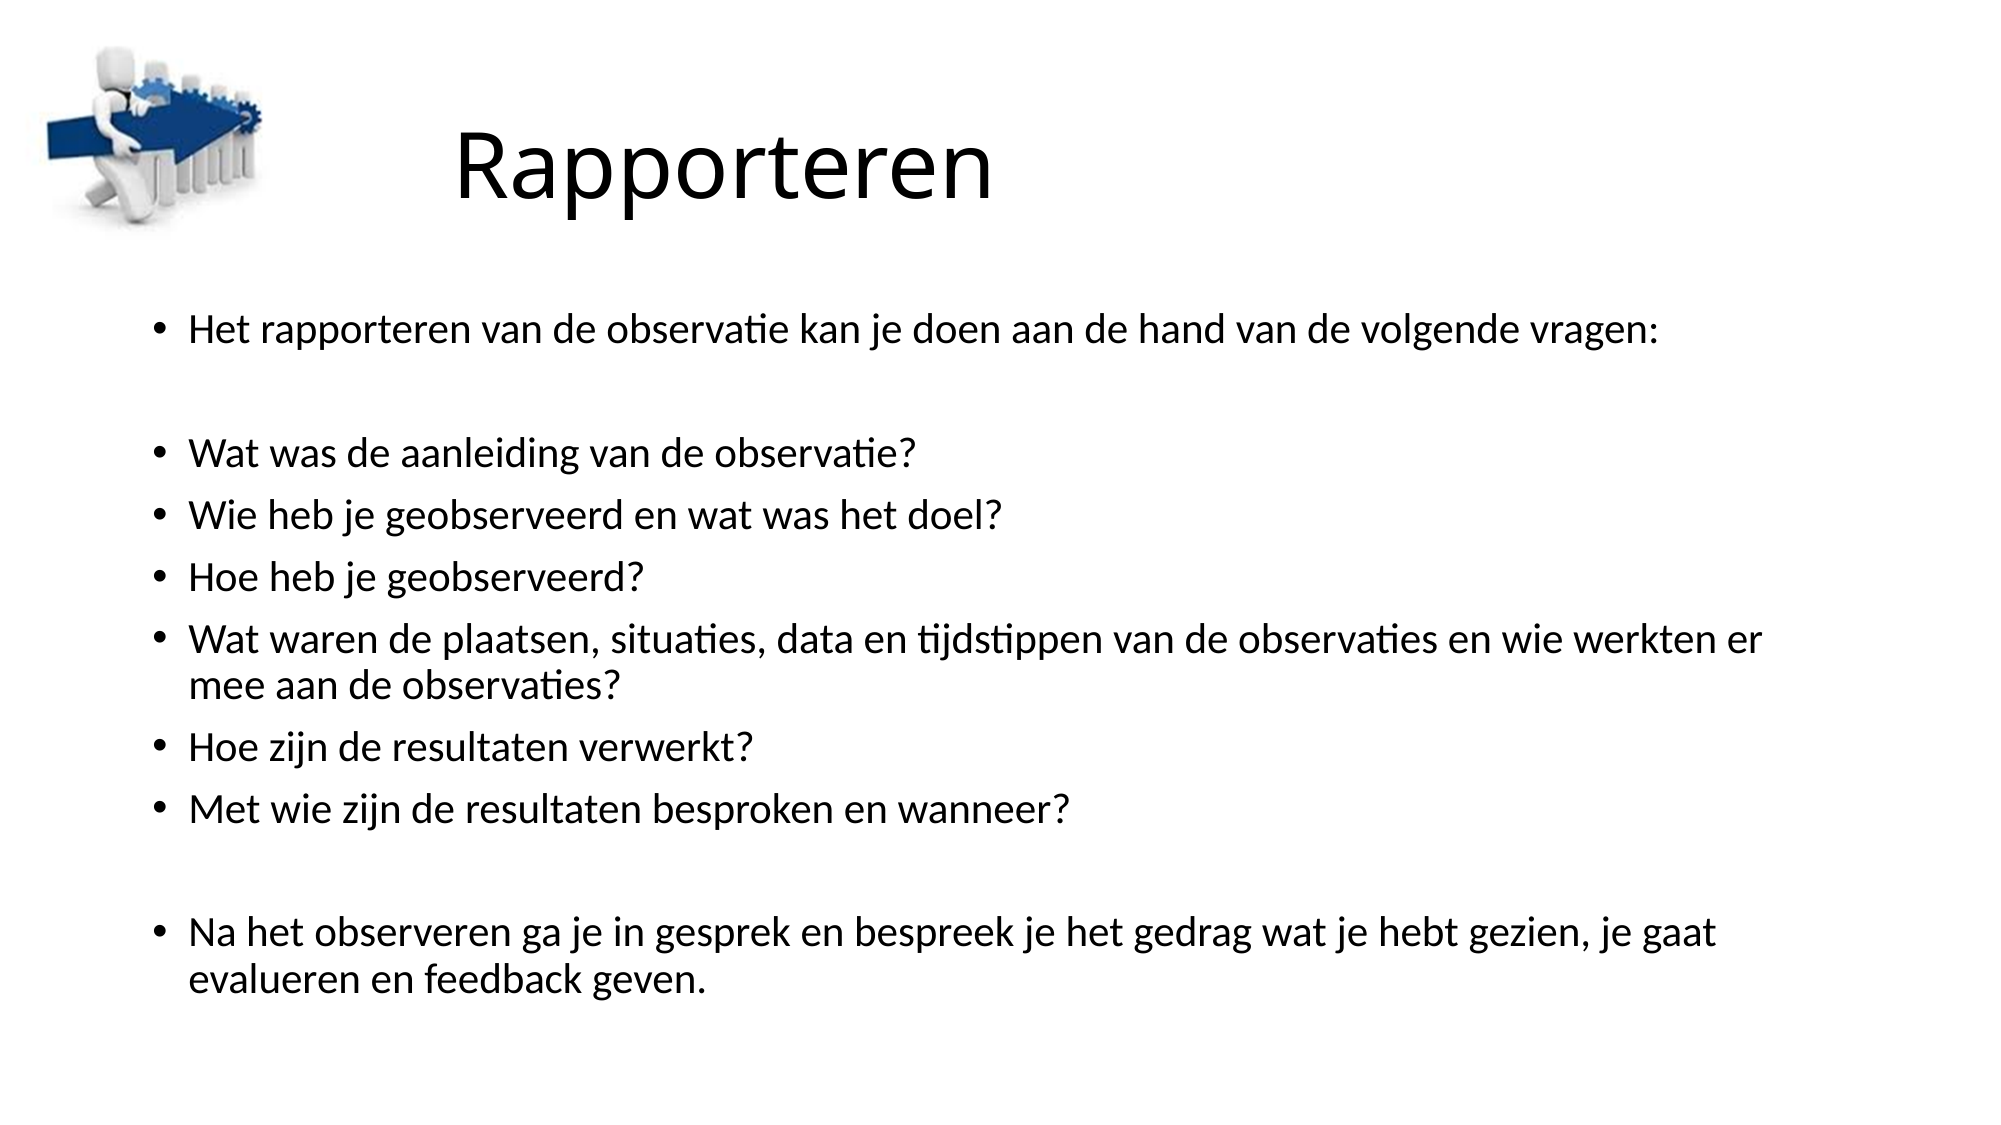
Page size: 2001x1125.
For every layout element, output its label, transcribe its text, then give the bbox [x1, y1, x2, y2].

list Het rapporteren van de observatie kan je doen aan de hand van de volgende vragen: Wat was de aanleiding van de observatie? Wie heb je geobserveerd en wat was het doel? Hoe heb je geobserveerd? Wat waren de plaatsen, situaties, data en tijdstippen van de observaties en wie werkten er mee aan de observaties? Hoe zijn de resultaten verwerkt? Met wie zijn de resultaten besproken en wanneer? Na het observeren ga je in gesprek en bespreek je het gedrag wat je hebt gezien, je gaat evalueren en feedback geven. [137, 299, 1863, 1014]
picture [0, 33, 308, 248]
title Rapporteren [137, 59, 1863, 278]
